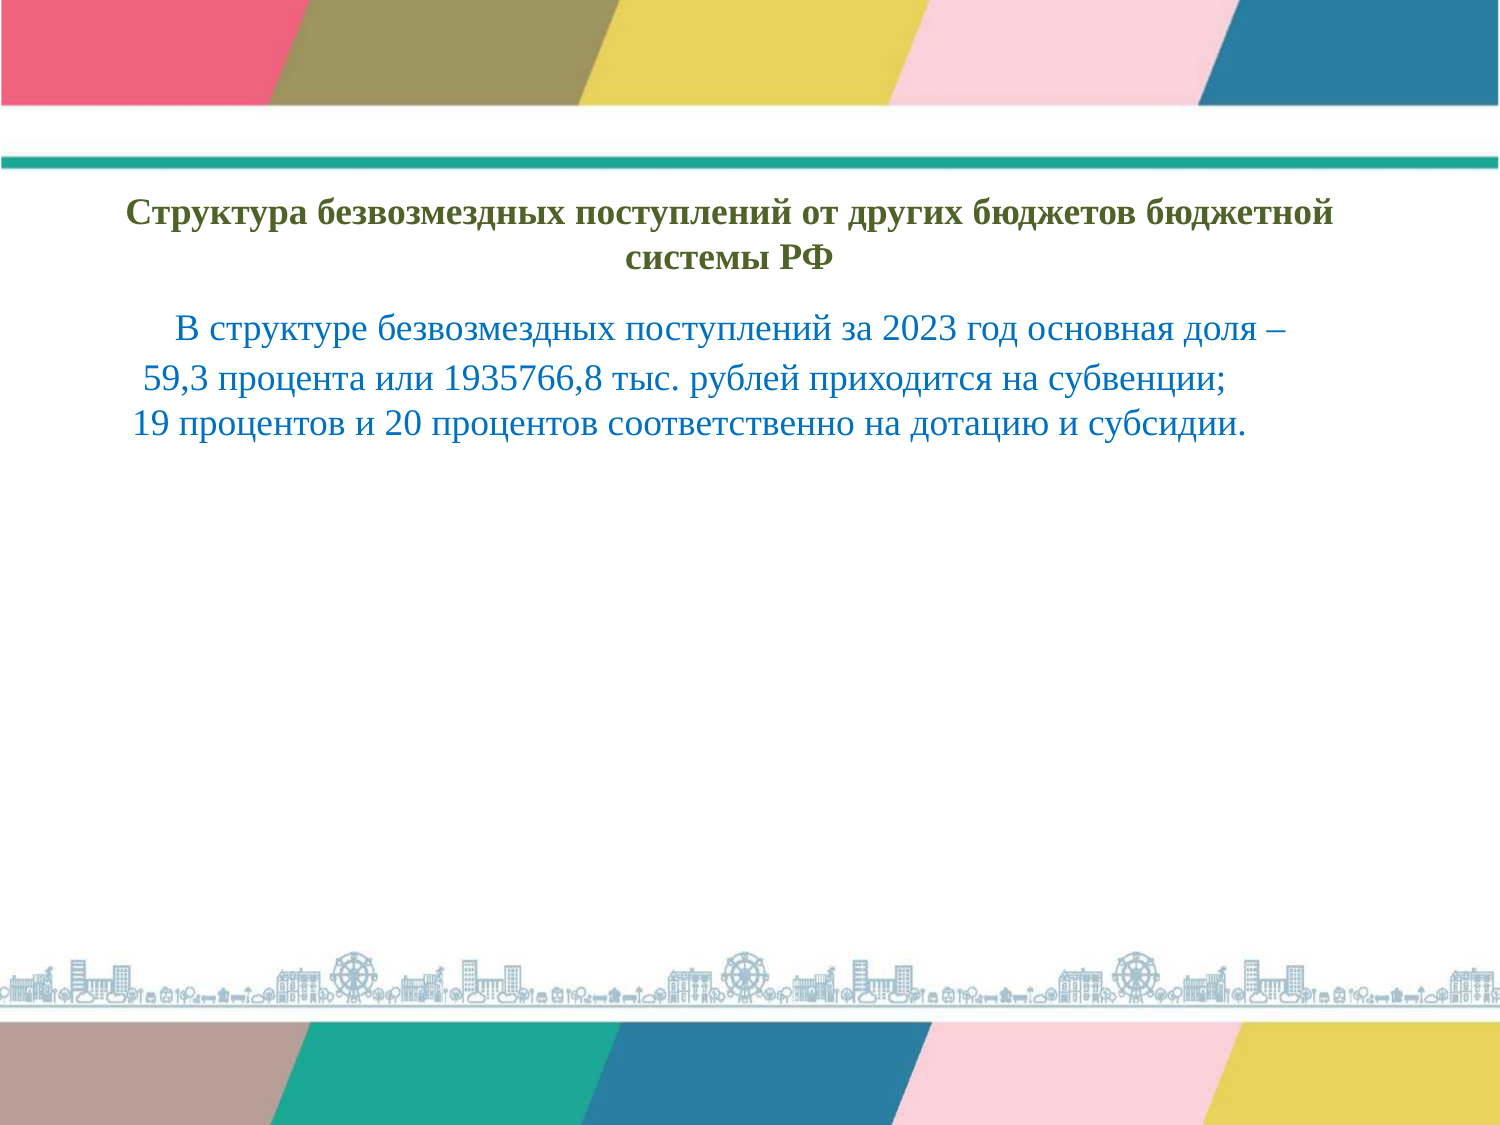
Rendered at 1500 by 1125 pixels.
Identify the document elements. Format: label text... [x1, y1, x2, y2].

picture [0, 0, 1500, 172]
title Структура безвозмездных поступлений от других бюджетов бюджетной системы РФ [75, 180, 1385, 420]
text_box В структуре безвозмездных поступлений за 2023 год основная доля – 59,3 процента или 1935766,8 тыс. рублей приходится на субвенции; 19 процентов и 20 процентов соответственно на дотацию и субсидии. [46, 270, 1334, 596]
picture [0, 951, 1500, 1125]
